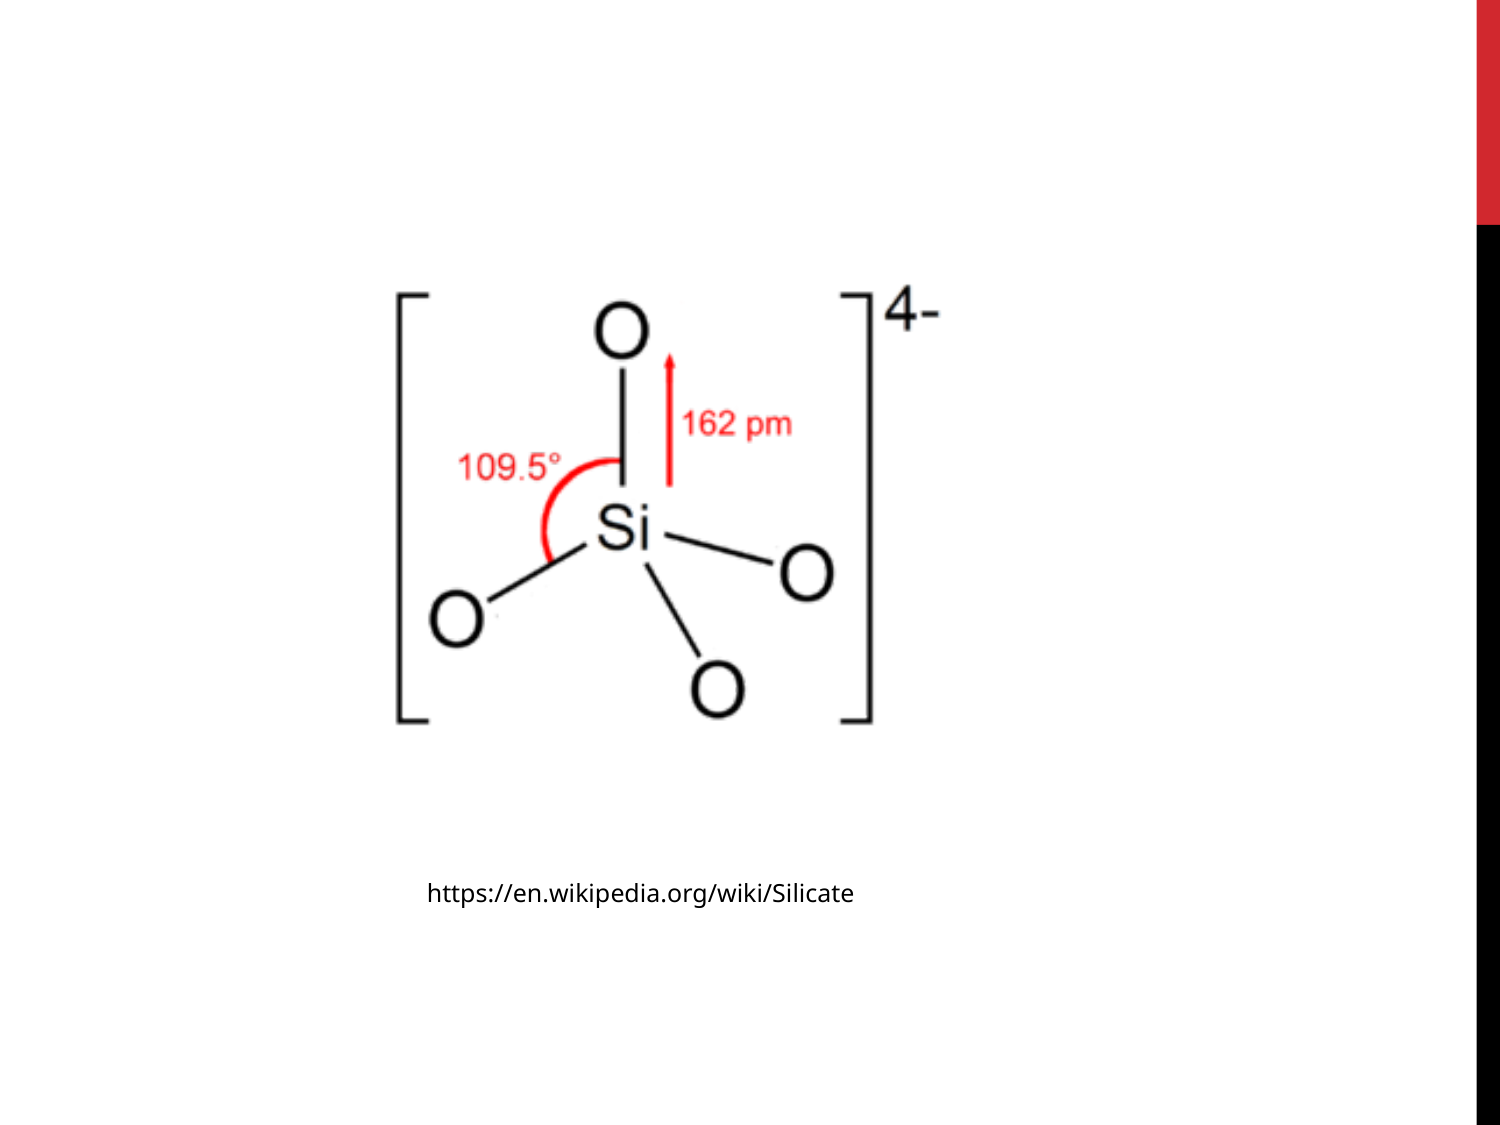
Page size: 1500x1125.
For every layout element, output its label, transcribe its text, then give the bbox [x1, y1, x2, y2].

text_box https://en.wikipedia.org/wiki/Silicate [412, 869, 870, 915]
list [371, 266, 953, 751]
